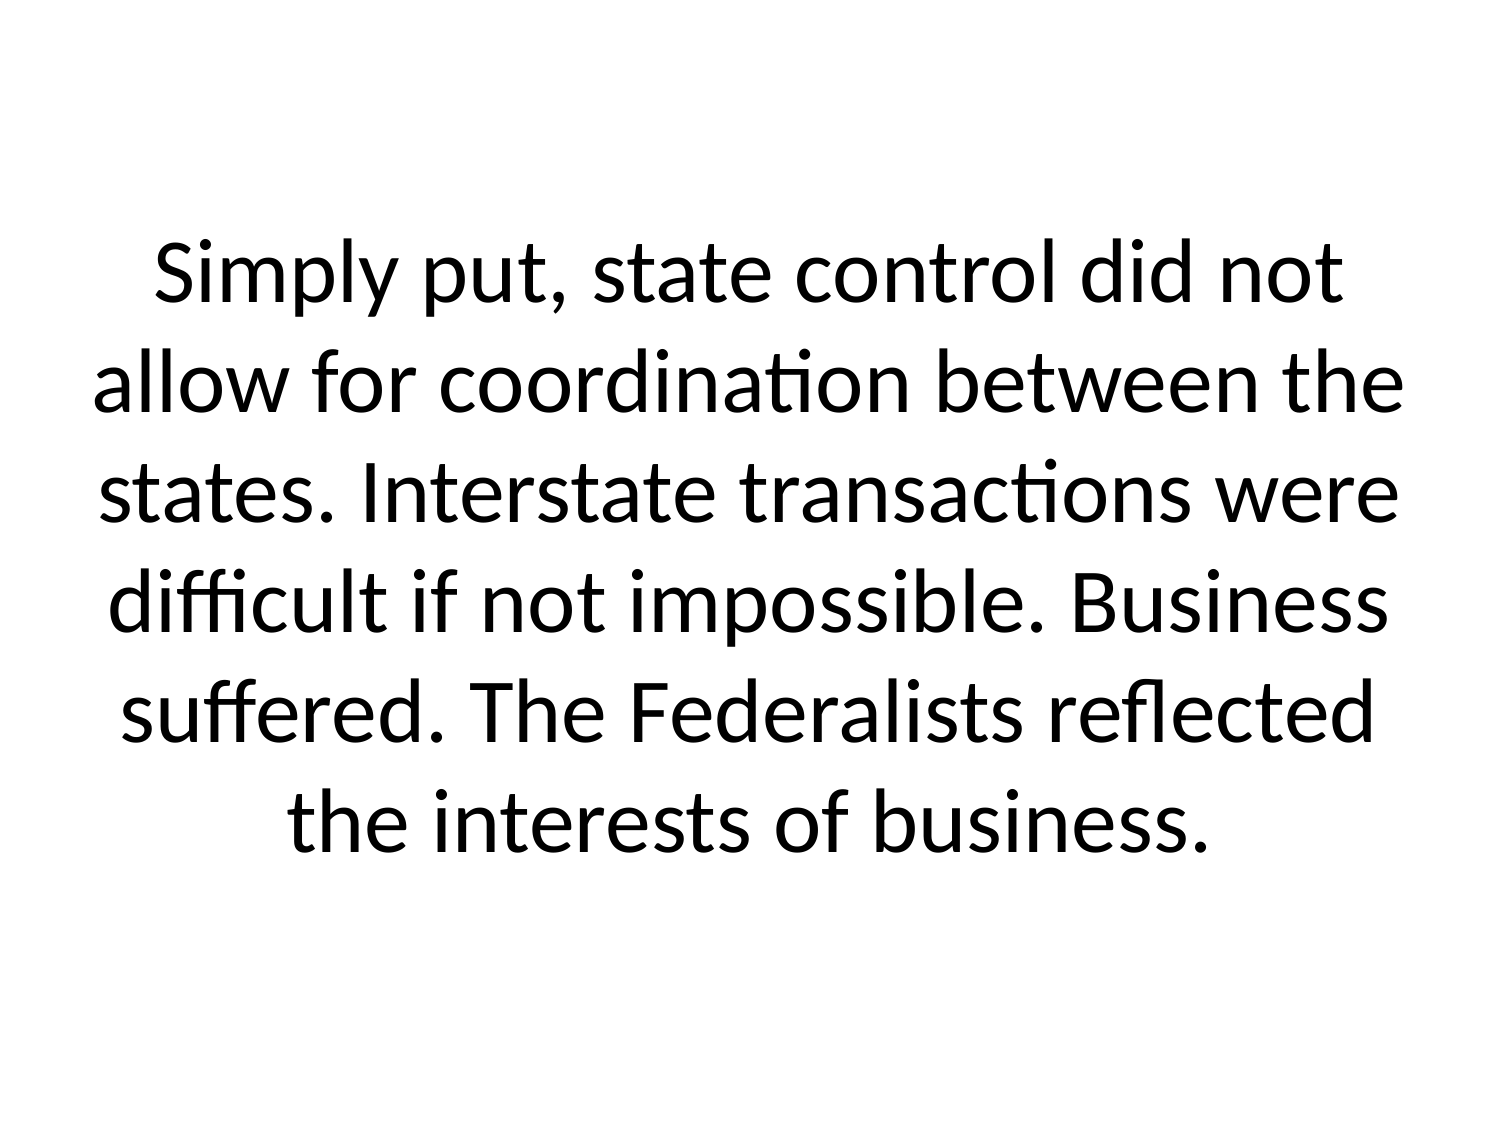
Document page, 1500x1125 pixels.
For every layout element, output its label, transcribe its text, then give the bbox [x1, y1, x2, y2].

title Simply put, state control did not allow for coordination between the states. Interstate transactions were difficult if not impossible. Business suffered. The Federalists reflected the interests of business. [74, 44, 1426, 1038]
